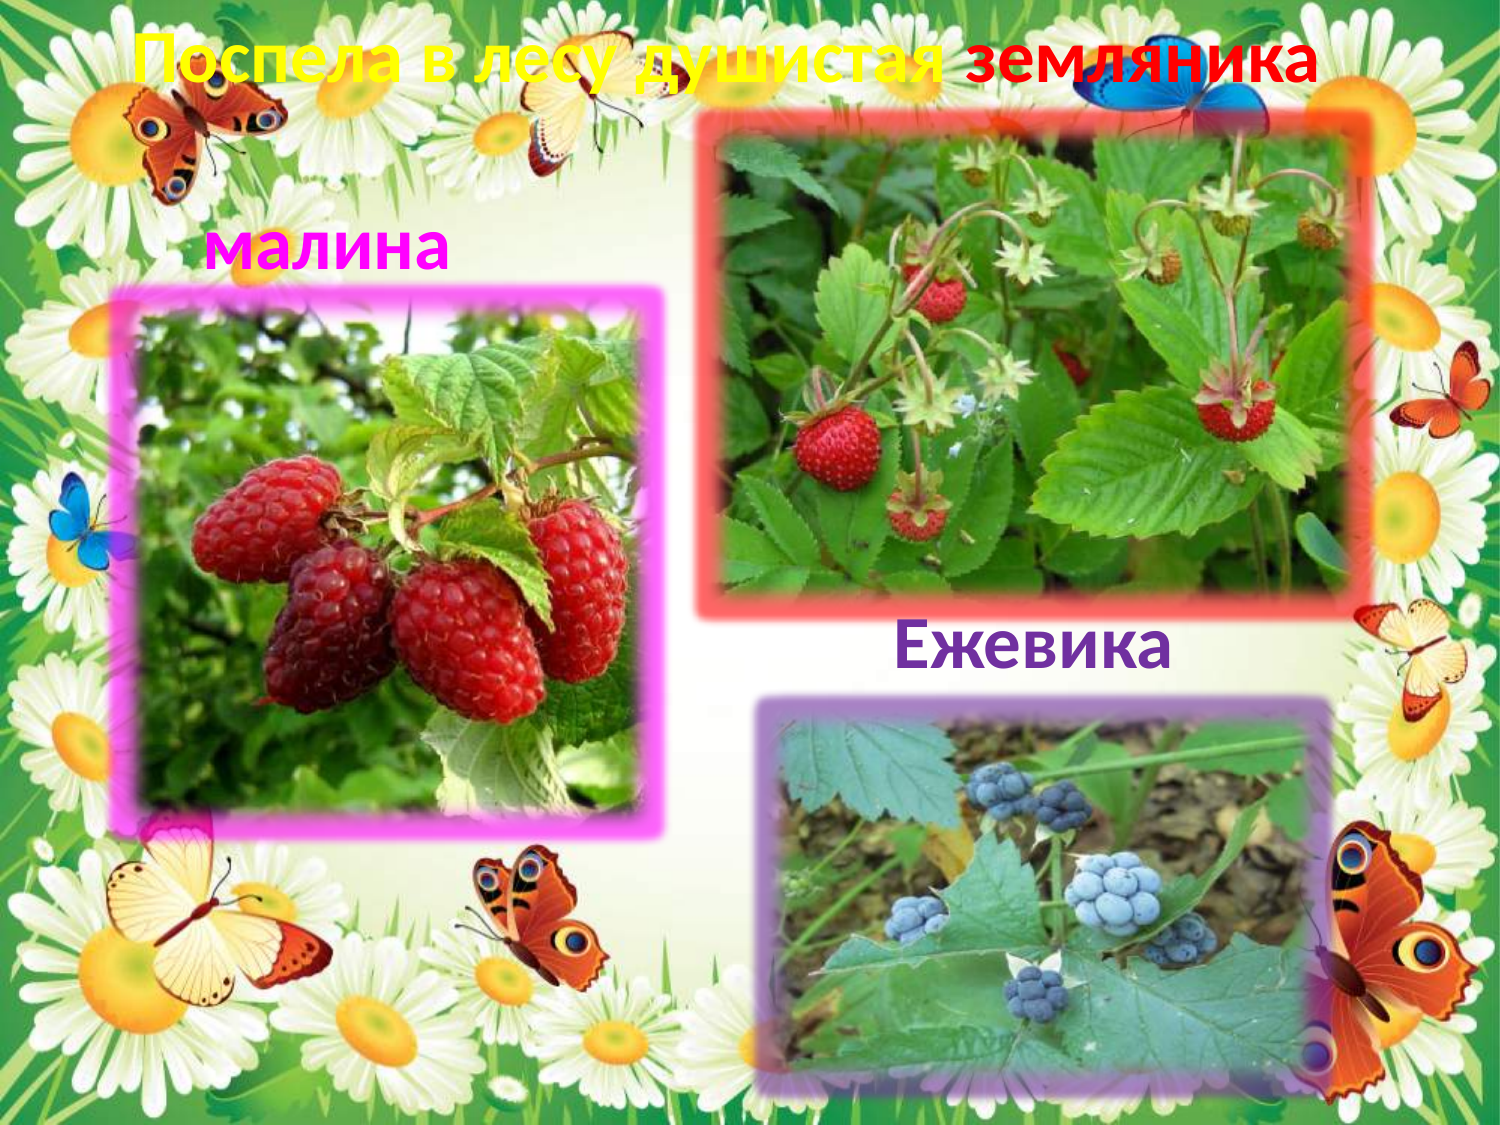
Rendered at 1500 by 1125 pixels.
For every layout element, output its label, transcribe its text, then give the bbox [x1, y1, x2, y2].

picture [0, 0, 1500, 1125]
text_box Поспела в лесу душистая земляника [117, 0, 1372, 105]
picture [702, 116, 1365, 612]
text_box малина [187, 187, 598, 291]
text_box Ежевика [878, 620, 1242, 691]
